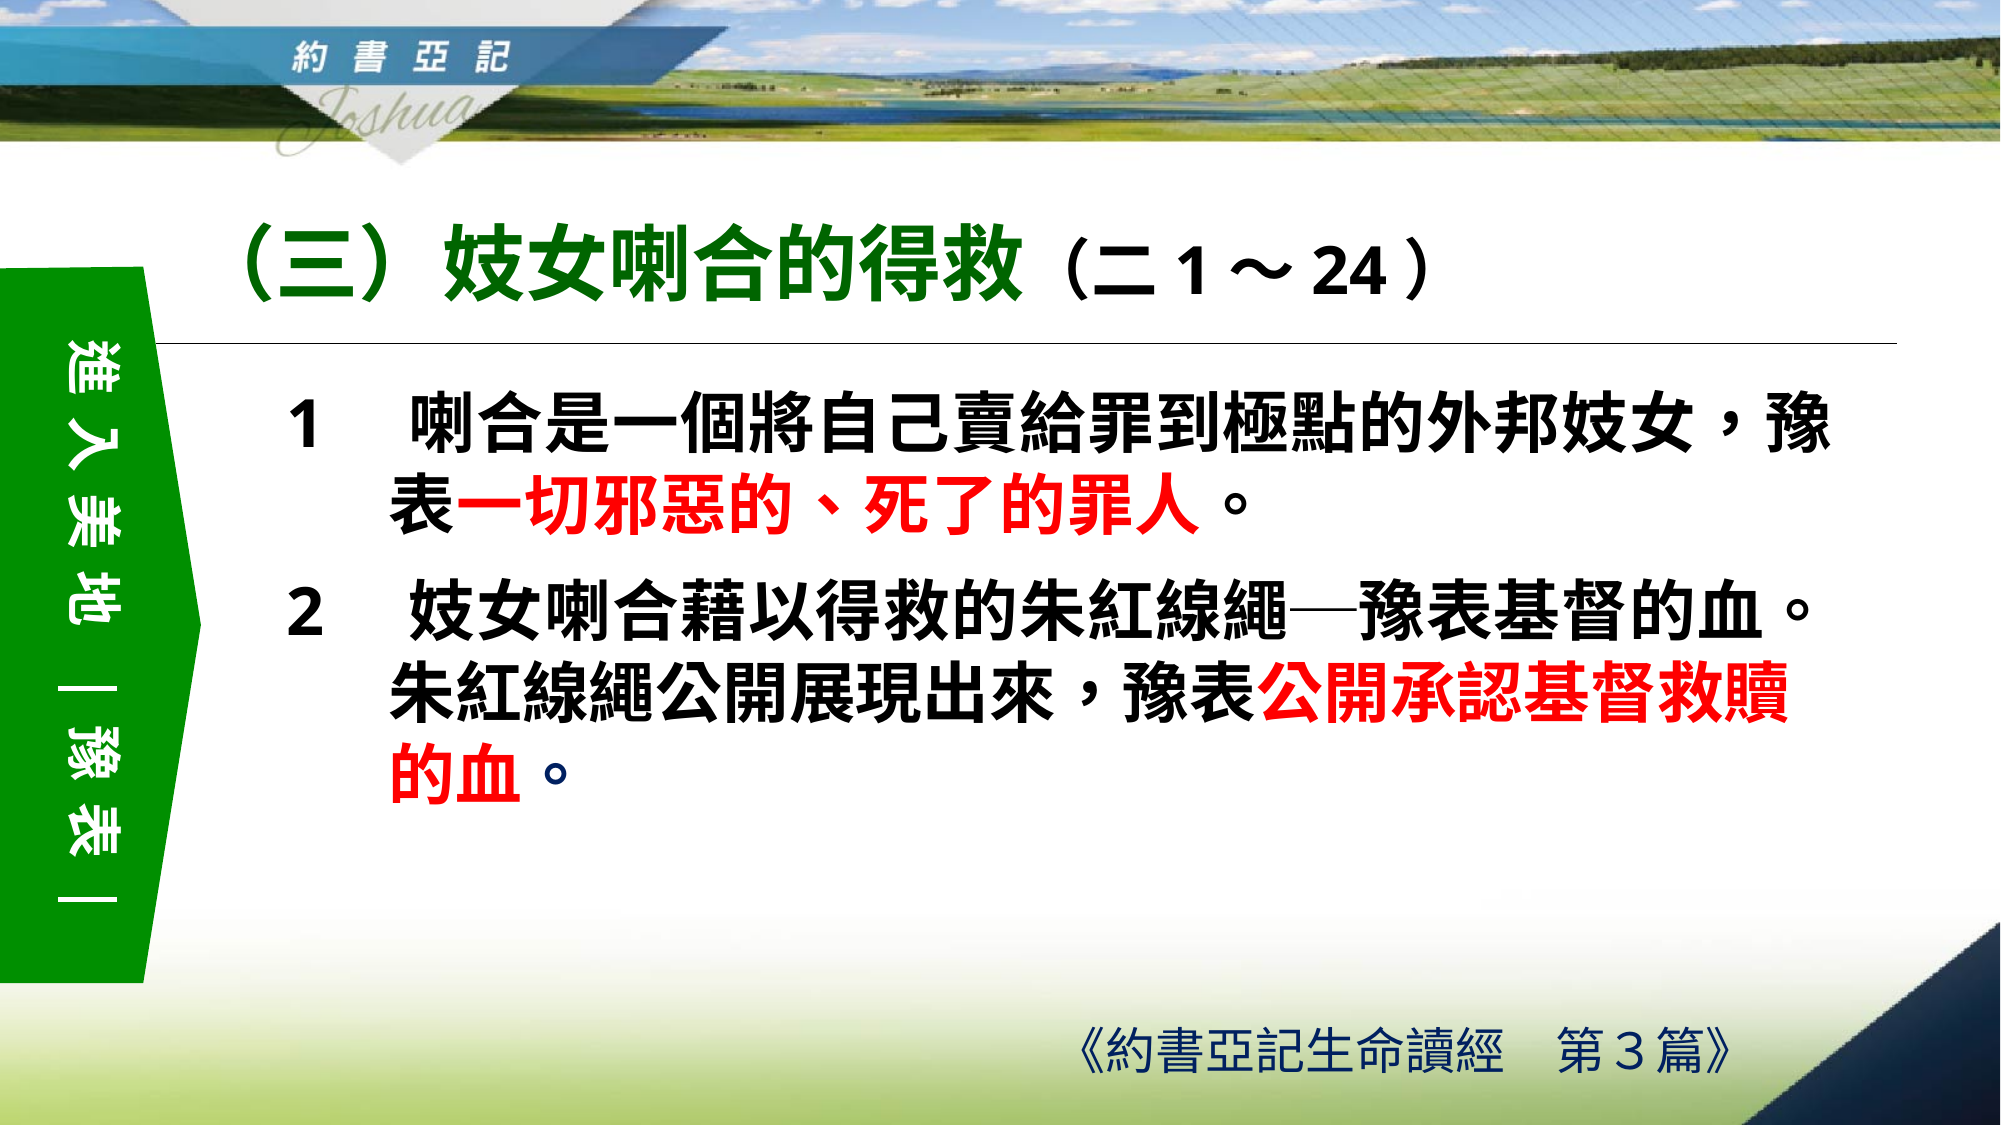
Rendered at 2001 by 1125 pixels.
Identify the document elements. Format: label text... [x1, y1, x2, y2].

picture [0, 0, 2001, 1125]
text_box 1 喇合是一個將自己賣給罪到極點的外邦妓女，豫表一切邪惡的、死了的罪人。 2 妓女喇合藉以得救的朱紅線繩─豫表基督的血。朱紅線繩公開展現出來，豫表公開承認基督救贖的血。 [271, 371, 1863, 820]
text_box 《約書亞記生命讀經 第３篇》 [1041, 1011, 1788, 1087]
text_box [0, 265, 202, 985]
text_box 進入美地 豫表 [38, 324, 137, 918]
text_box （三）妓女喇合的得救（二1～24） [177, 203, 1646, 319]
